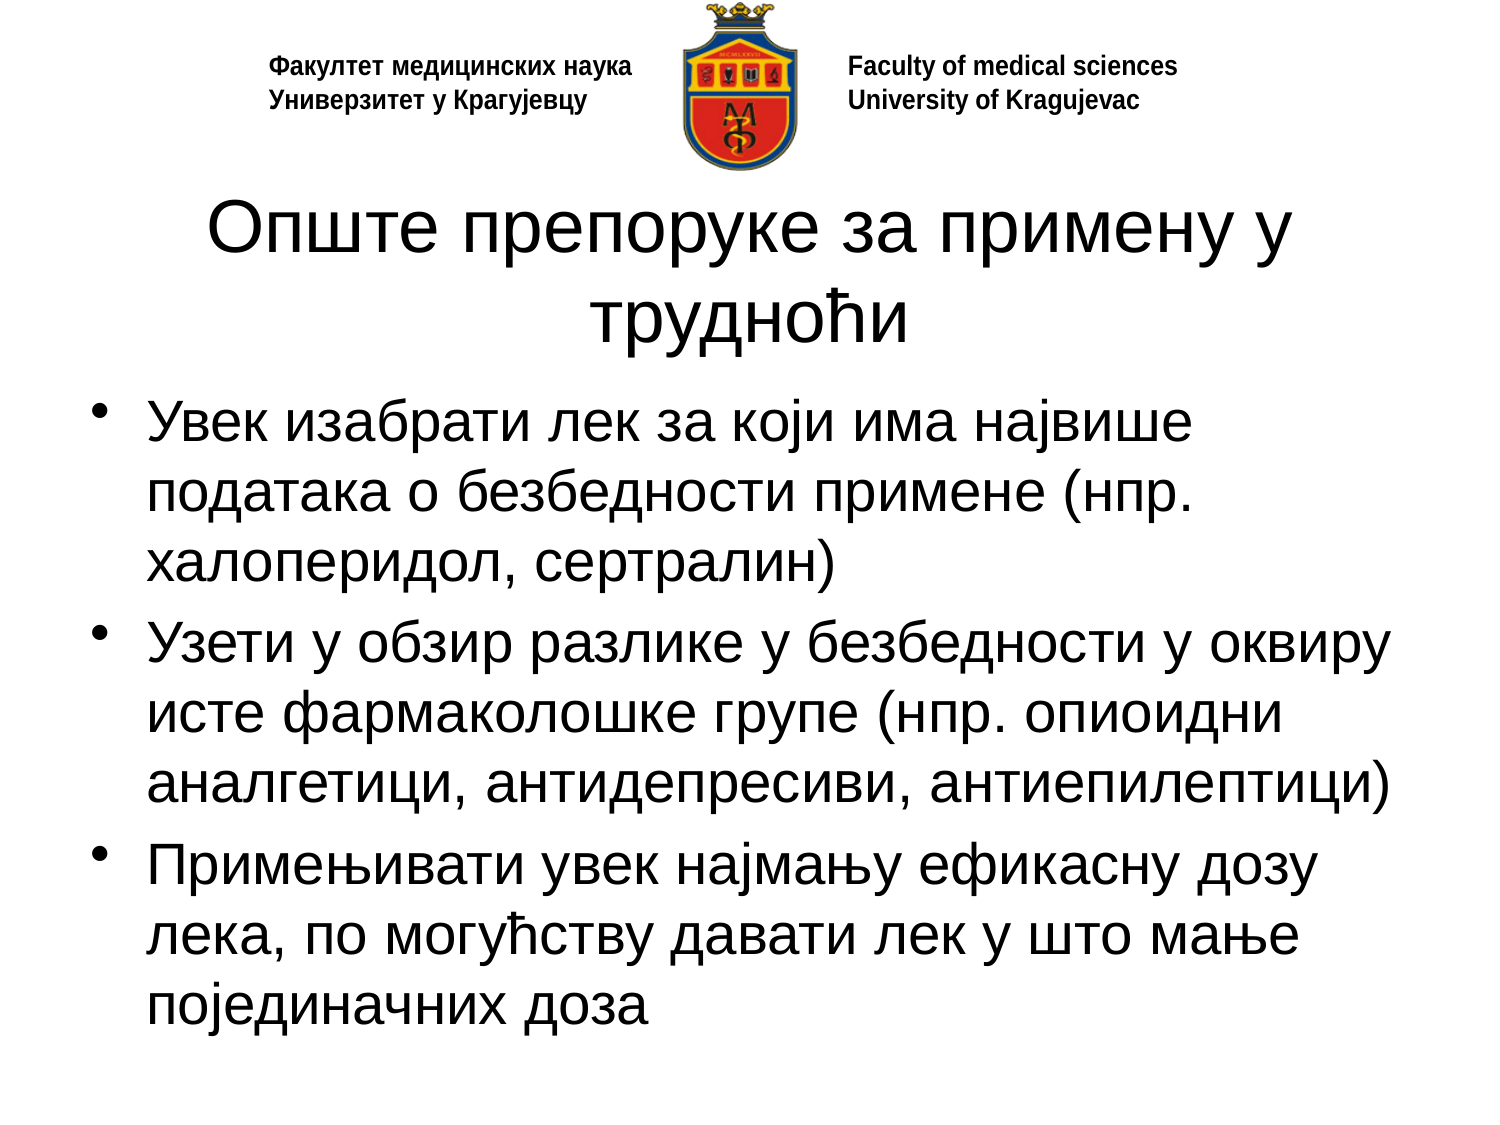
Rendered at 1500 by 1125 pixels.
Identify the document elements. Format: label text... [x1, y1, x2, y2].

list Увек изабрати лек за који има највише података о безбедности примене (нпр. халоперидол, сертралин) Узети у обзир разлике у безбедности у оквиру исте фармаколошке групе (нпр. опиоидни аналгетици, антидепресиви, антиепилептици) Примењивати увек најмању ефикасну дозу лека, по могућству давати лек у што мање појединачних доза [74, 374, 1426, 1118]
title Опште препоруке за примену у трудноћи [74, 173, 1426, 362]
